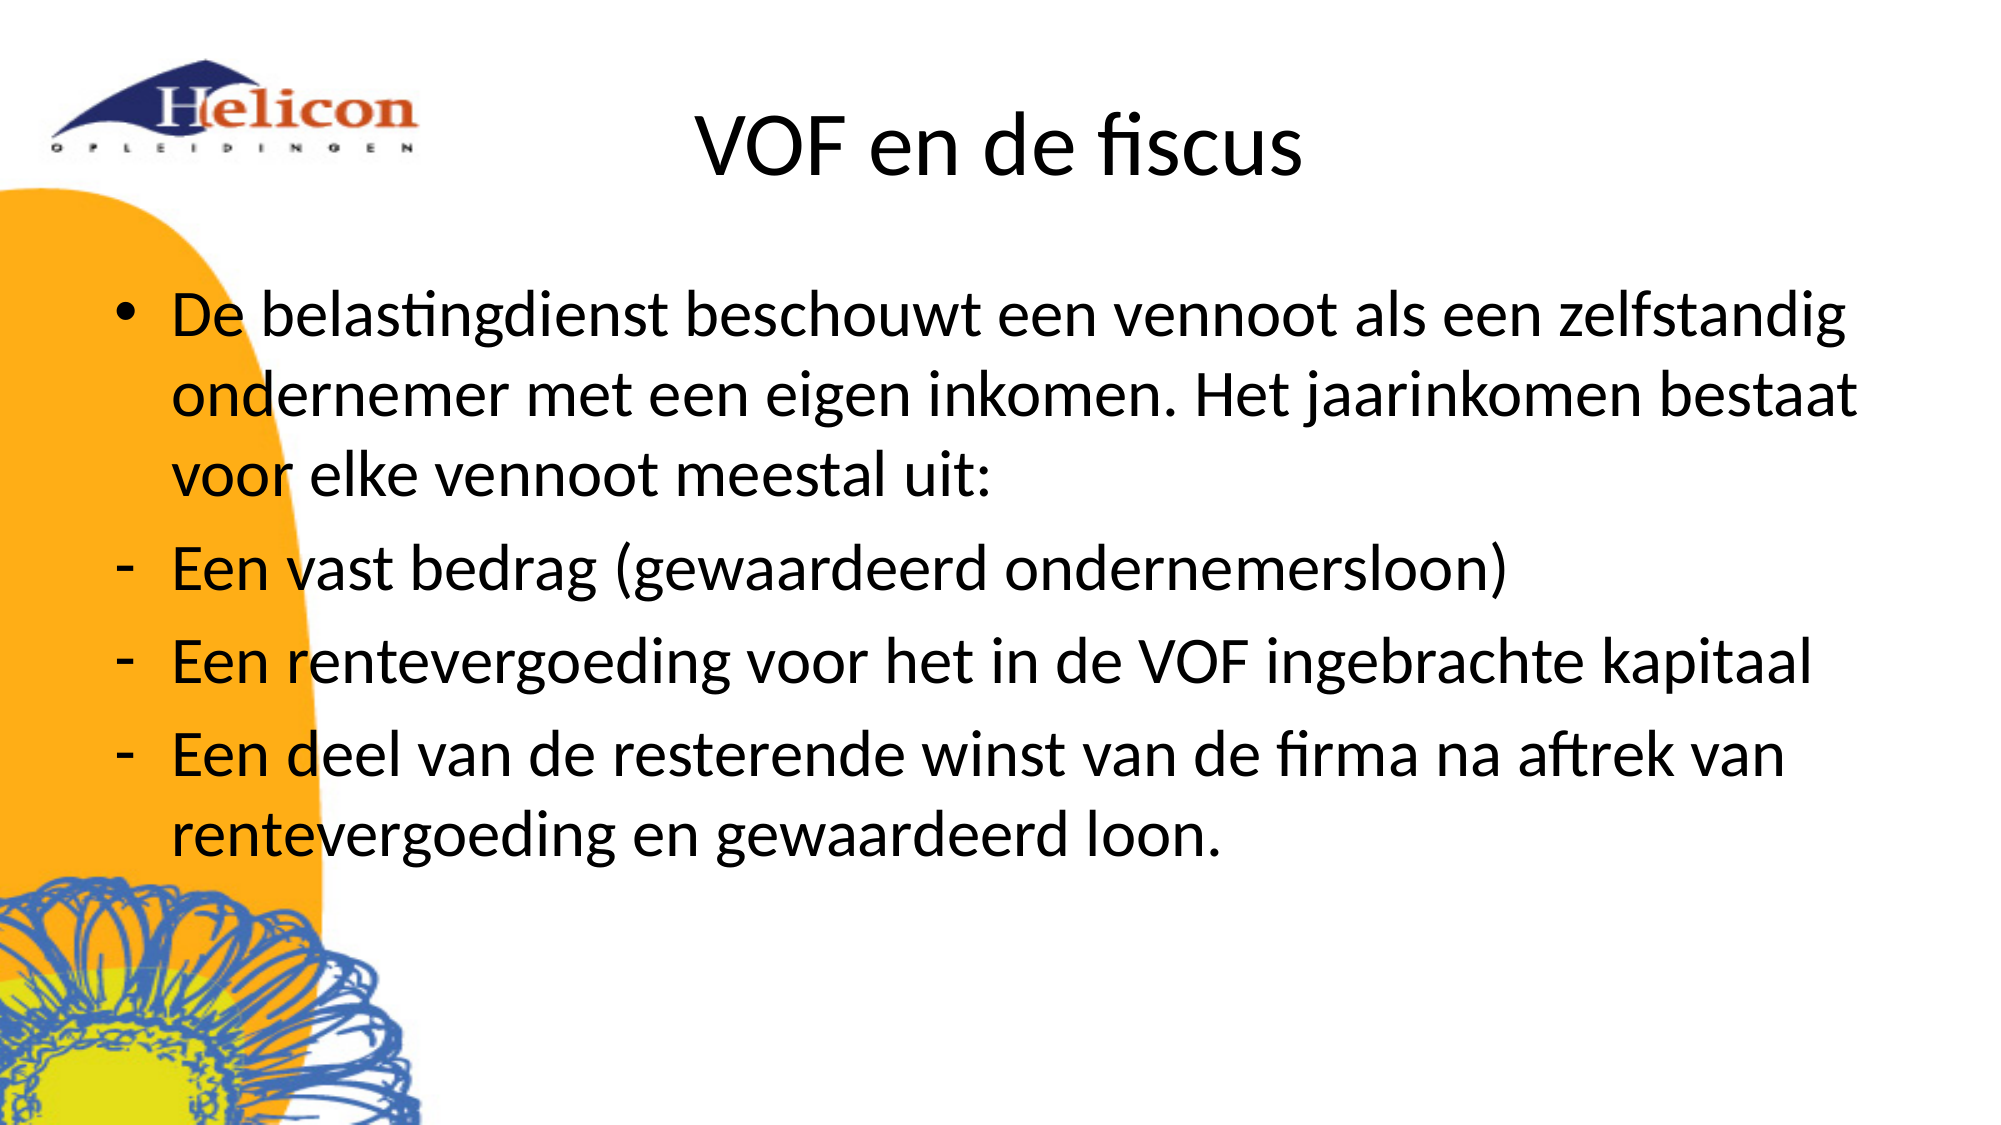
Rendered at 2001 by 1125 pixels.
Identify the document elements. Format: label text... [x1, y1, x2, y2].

picture [0, 0, 2001, 1125]
title VOF en de fiscus [99, 45, 1900, 233]
list De belastingdienst beschouwt een vennoot als een zelfstandig ondernemer met een eigen inkomen. Het jaarinkomen bestaat voor elke vennoot meestal uit: Een vast bedrag (gewaardeerd ondernemersloon) Een rentevergoeding voor het in de VOF ingebrachte kapitaal Een deel van de resterende winst van de firma na aftrek van rentevergoeding en gewaardeerd loon. [99, 262, 1900, 1005]
